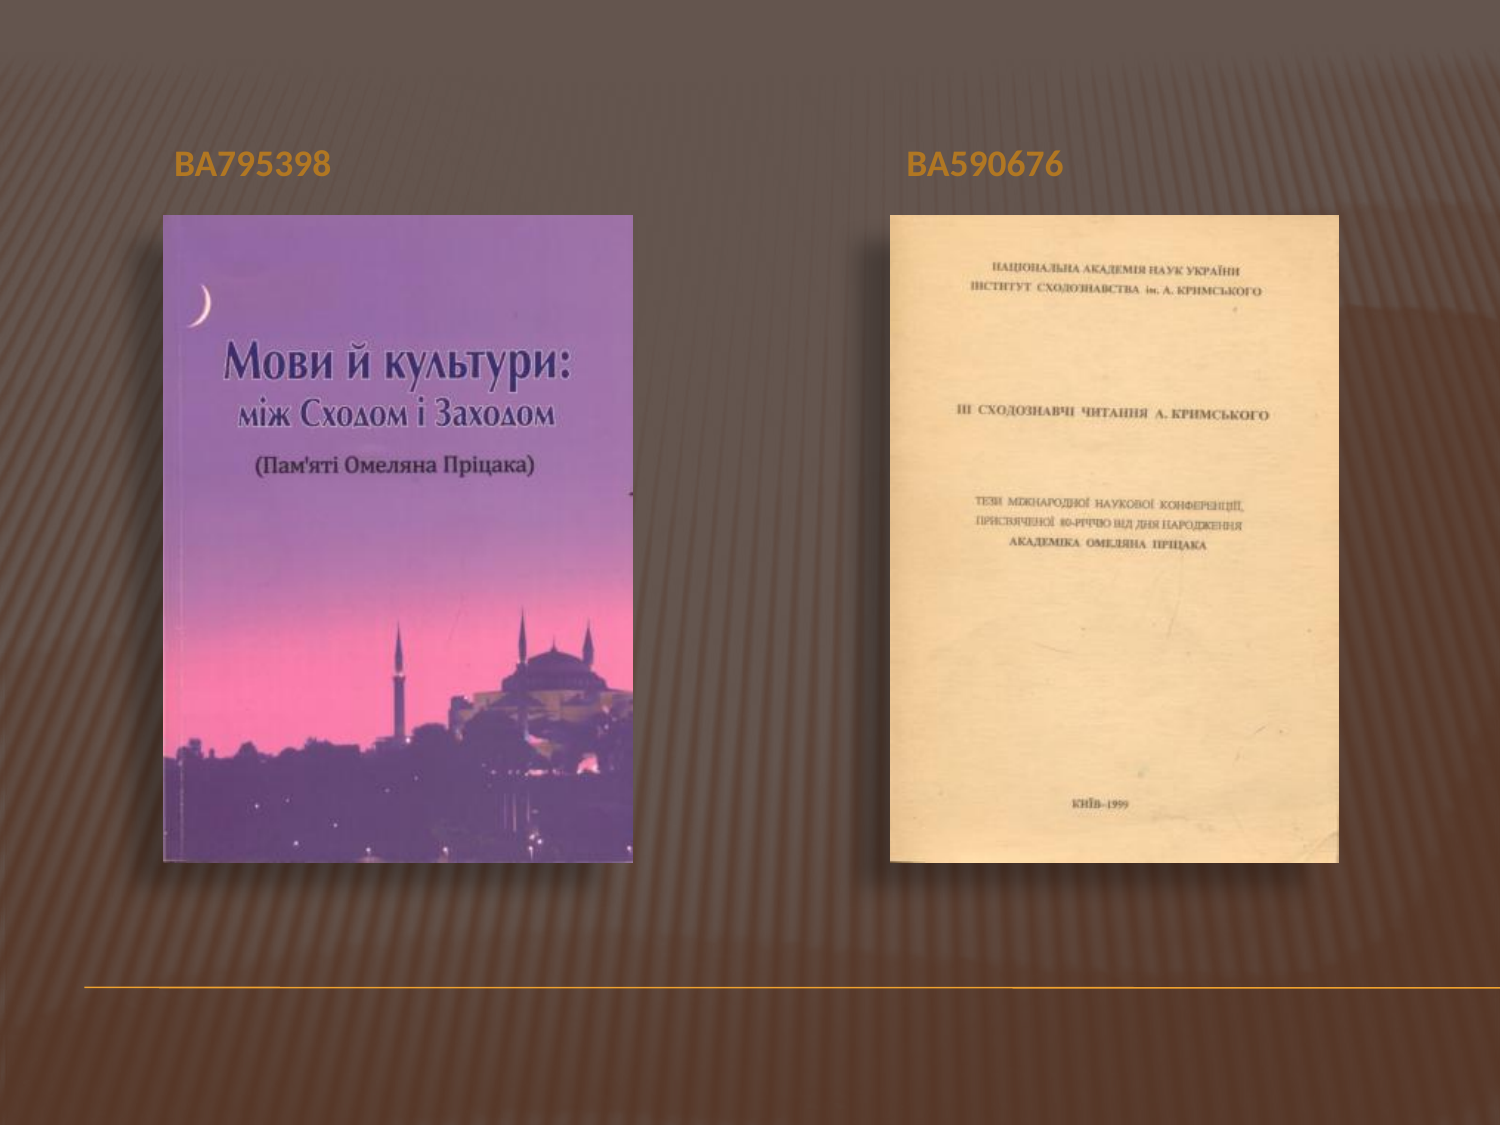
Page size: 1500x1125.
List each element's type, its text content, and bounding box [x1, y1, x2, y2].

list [889, 215, 1339, 863]
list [163, 215, 633, 863]
list ВА795398 [159, 109, 750, 215]
list ВА590676 [891, 109, 1466, 215]
